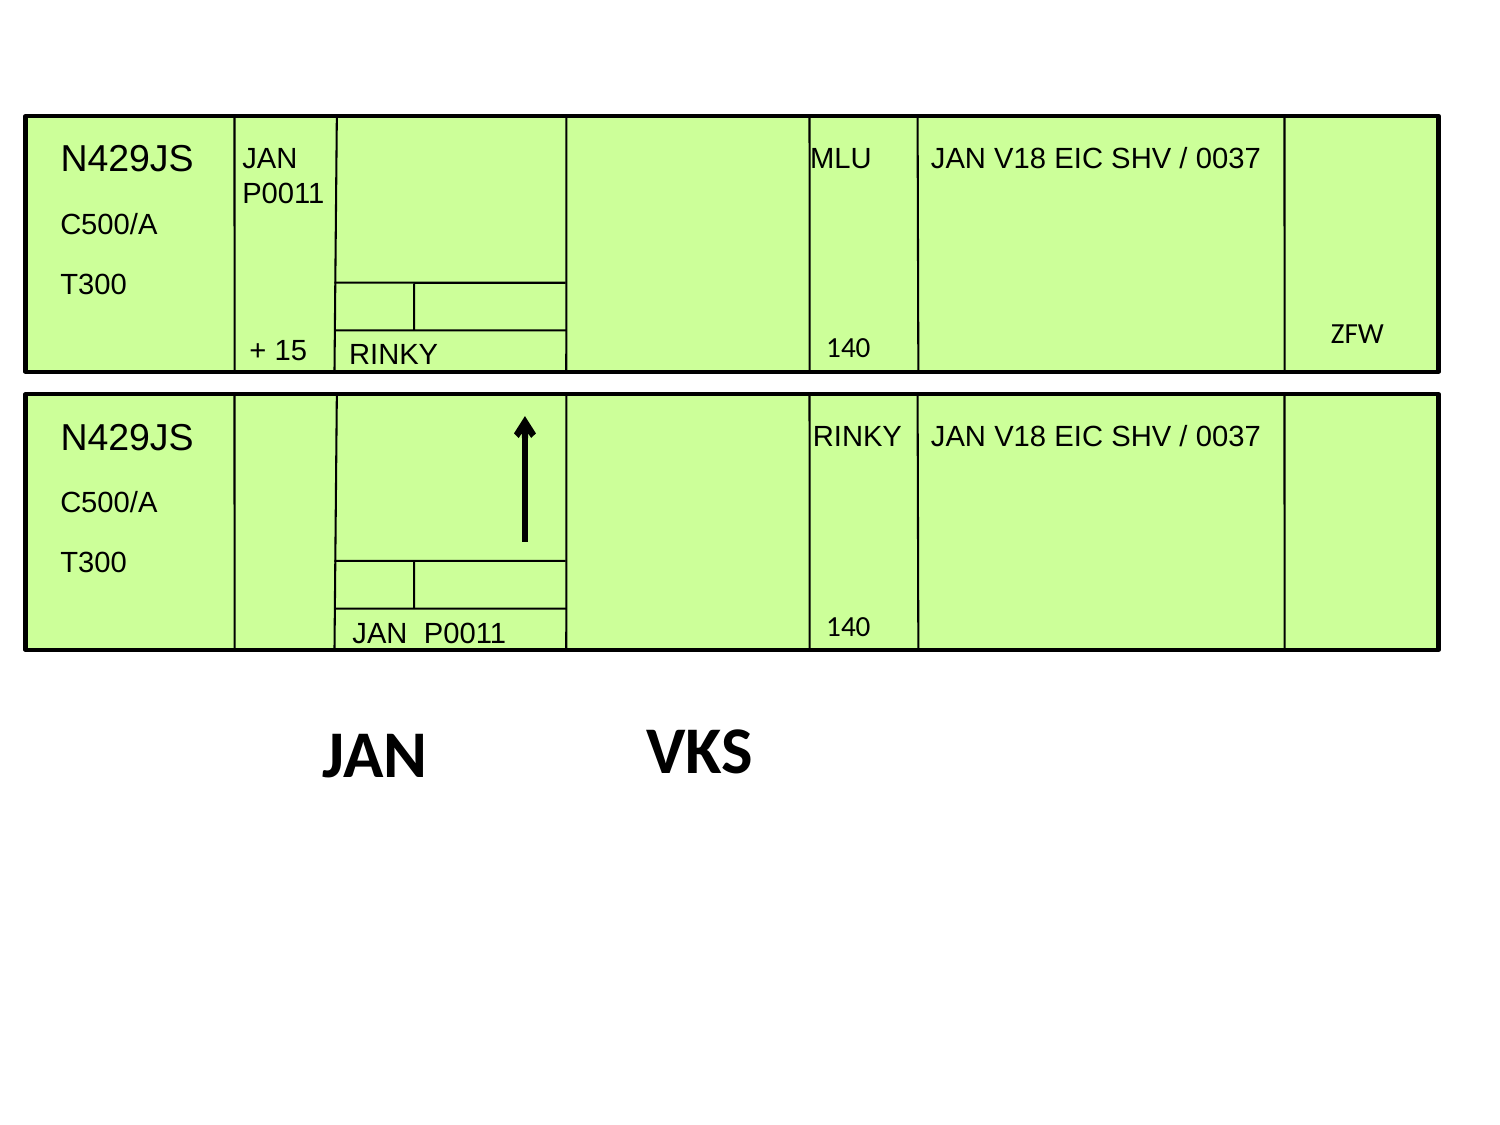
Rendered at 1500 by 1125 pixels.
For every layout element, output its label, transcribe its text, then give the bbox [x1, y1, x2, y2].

text_box VKS [612, 699, 788, 795]
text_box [25, 393, 1440, 658]
text_box JAN [275, 703, 476, 798]
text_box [25, 115, 1440, 379]
